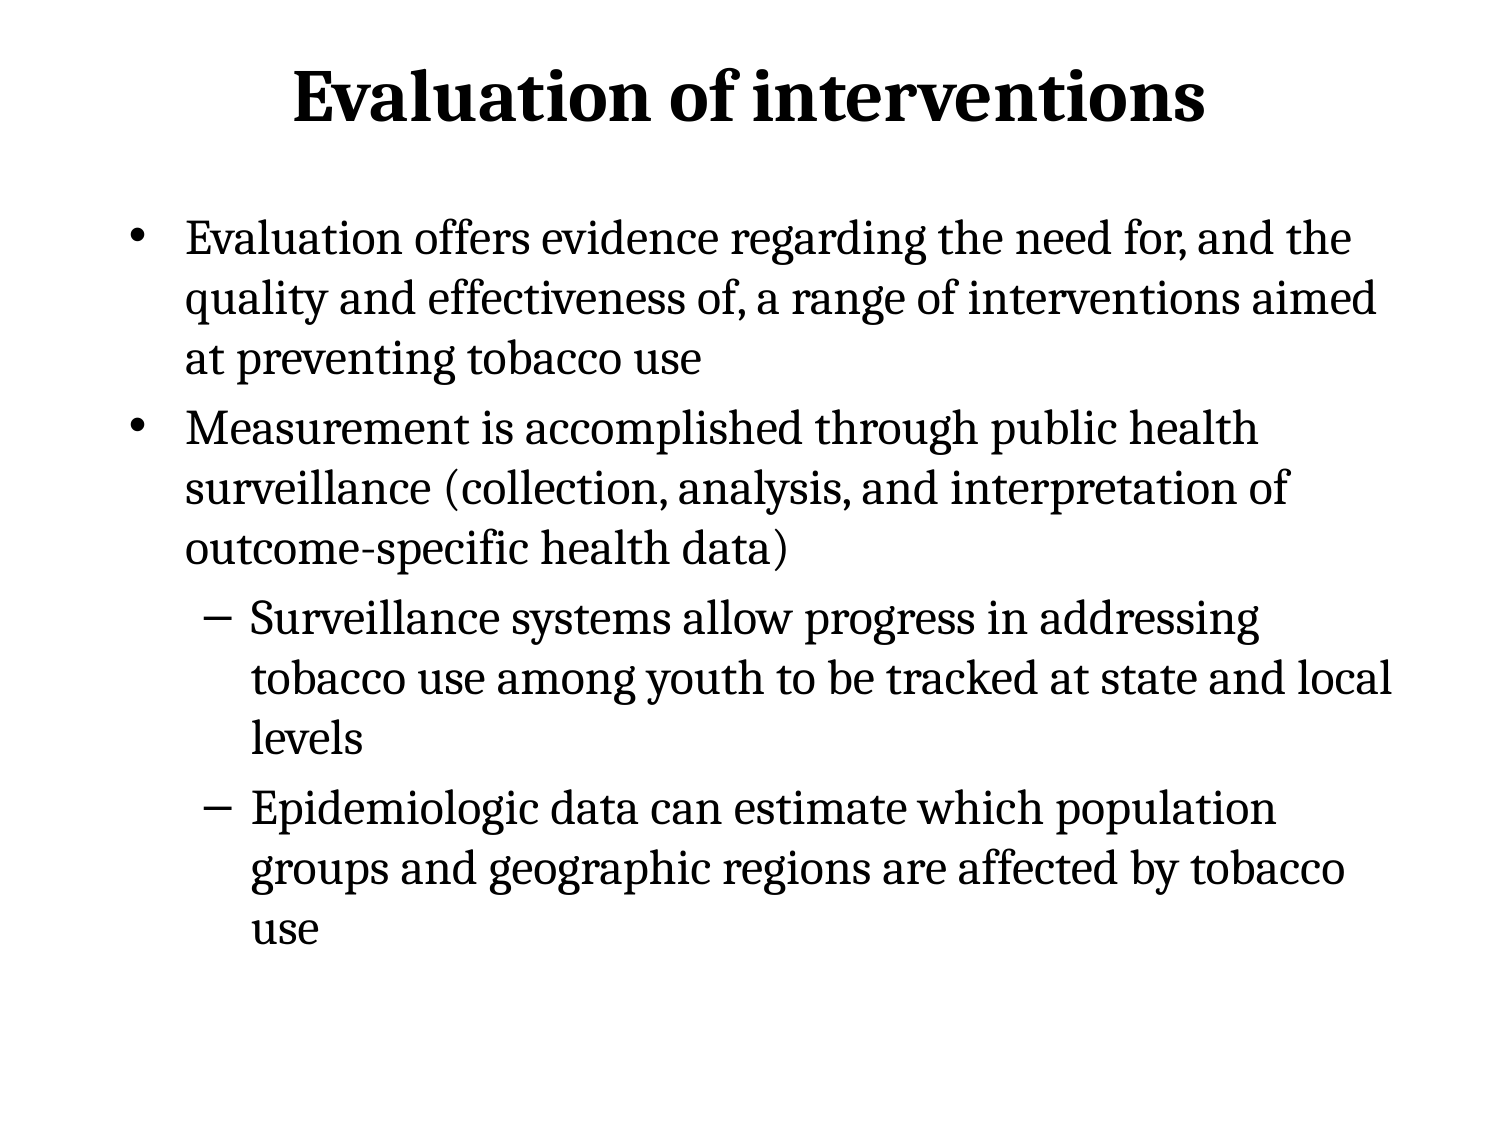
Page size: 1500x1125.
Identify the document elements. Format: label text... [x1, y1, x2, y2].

list Evaluation offers evidence regarding the need for, and the quality and effectiveness of, a range of interventions aimed at preventing tobacco use Measurement is accomplished through public health surveillance (collection, analysis, and interpretation of outcome-specific health data) Surveillance systems allow progress in addressing tobacco use among youth to be tracked at state and local levels Epidemiologic data can estimate which population groups and geographic regions are affected by tobacco use [113, 197, 1425, 1050]
title Evaluation of interventions [75, 25, 1425, 158]
